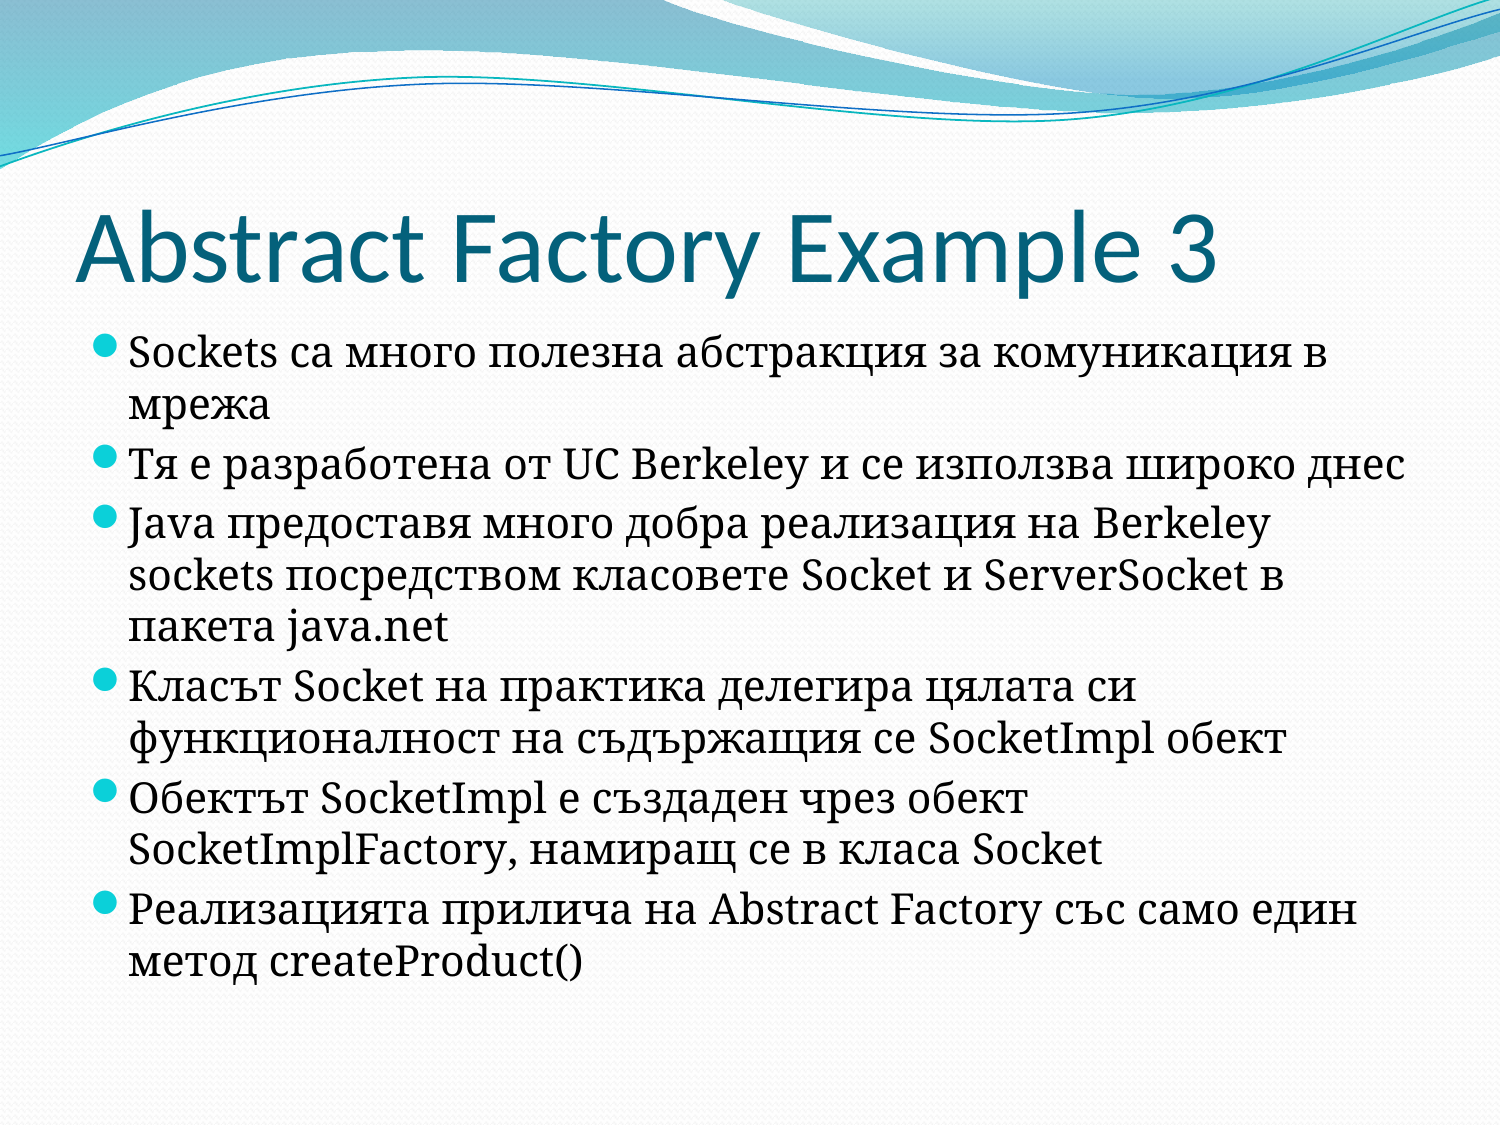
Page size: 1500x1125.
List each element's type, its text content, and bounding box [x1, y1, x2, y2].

list Sockets са много полезна абстракция за комуникация в мрежа Тя е разработена от UC Berkeley и се използва широко днес Java предоставя много добра реализация на Berkeley sockets посредством класовете Socket и ServerSocket в пакета java.net Класът Socket на практика делегира цялата си функционалност на съдържащия се SocketImpl обект Обектът SocketImpl е създаден чрез обект SocketImplFactory, намиращ се в класа Socket Реализацията прилича на Abstract Factory със само един метод createProduct() [75, 317, 1425, 1038]
title Abstract Factory Example 3 [75, 115, 1425, 303]
